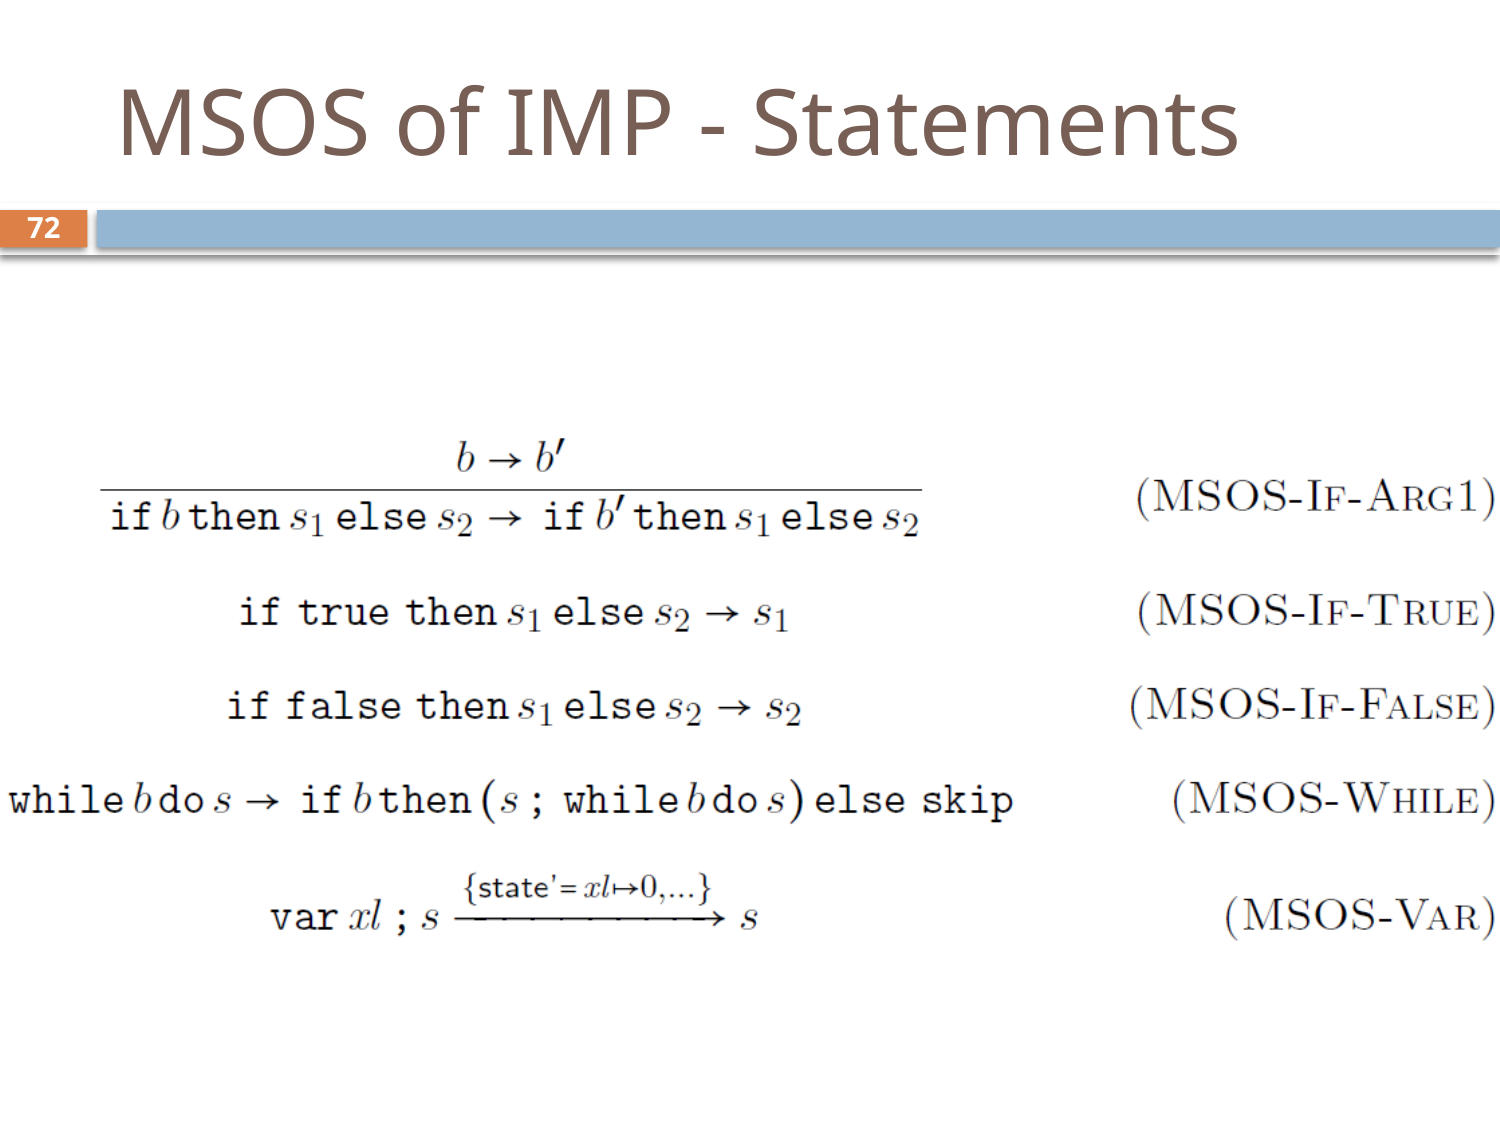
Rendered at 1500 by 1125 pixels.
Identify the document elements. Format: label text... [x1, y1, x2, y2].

title MSOS of IMP - Statements [100, 37, 1438, 200]
picture [0, 425, 1500, 951]
slide_number 72 [0, 208, 88, 249]
